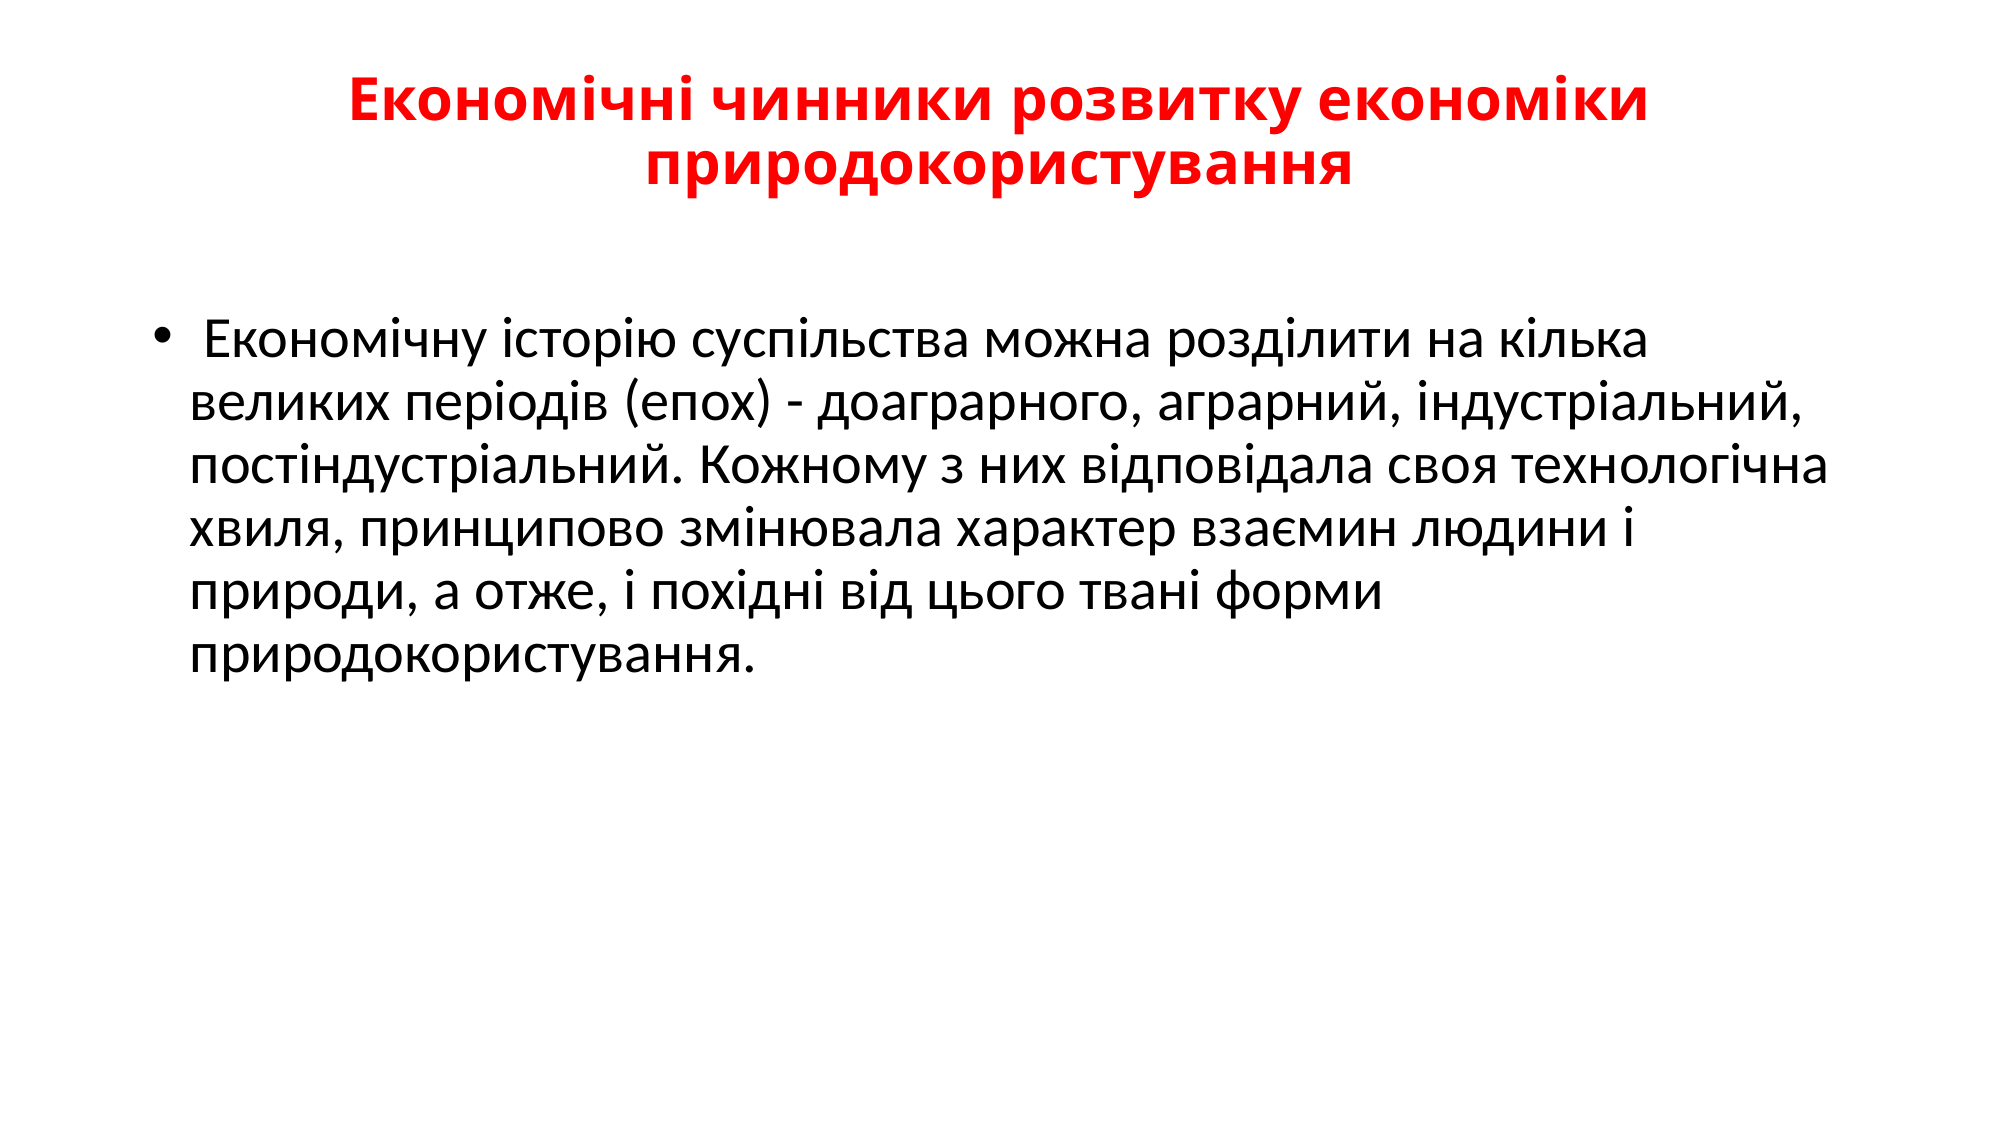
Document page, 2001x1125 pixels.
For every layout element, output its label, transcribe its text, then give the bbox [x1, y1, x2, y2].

title Економічні чинники розвитку економіки природокористування [137, 59, 1863, 278]
list Економічну історію суспільства можна розділити на кілька великих періодів (епох) - доаграрного, аграрний, індустріальний, постіндустріальний. Кожному з них відповідала своя технологічна хвиля, принципово змінювала характер взаємин людини і природи, а отже, і похідні від цього твані форми природокористування. [137, 299, 1863, 1014]
